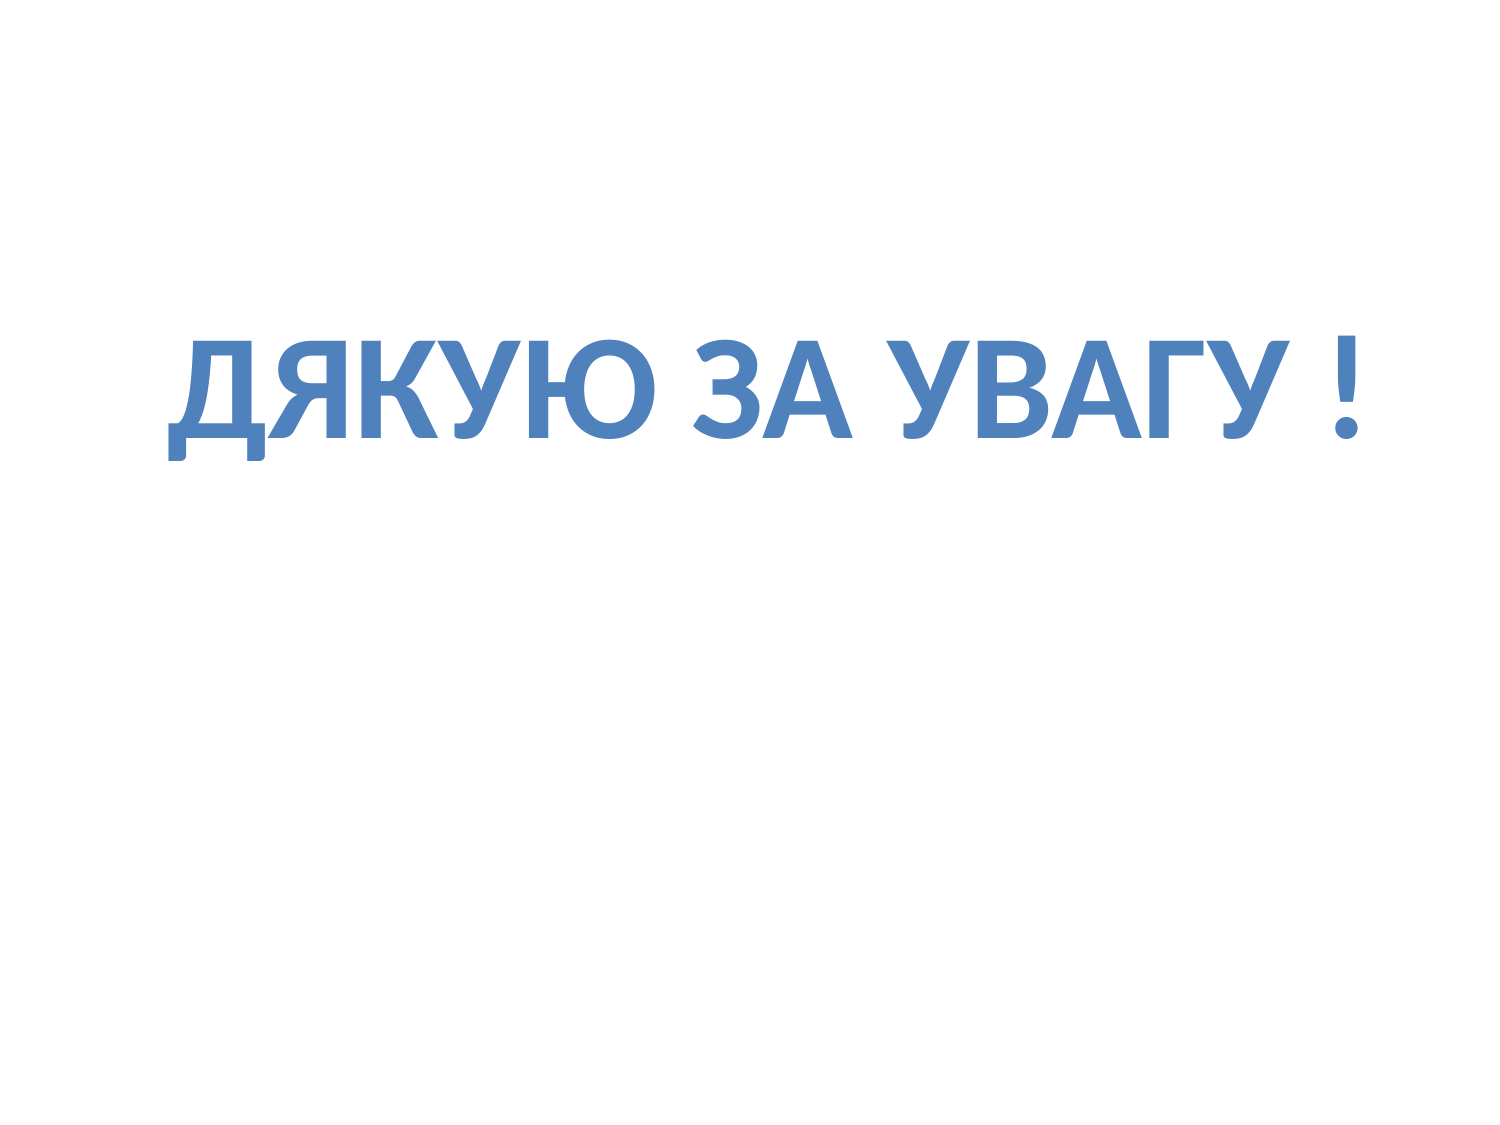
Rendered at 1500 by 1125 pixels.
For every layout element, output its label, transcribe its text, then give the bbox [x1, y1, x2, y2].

text_box Дякую за увагу ! [152, 280, 1388, 476]
